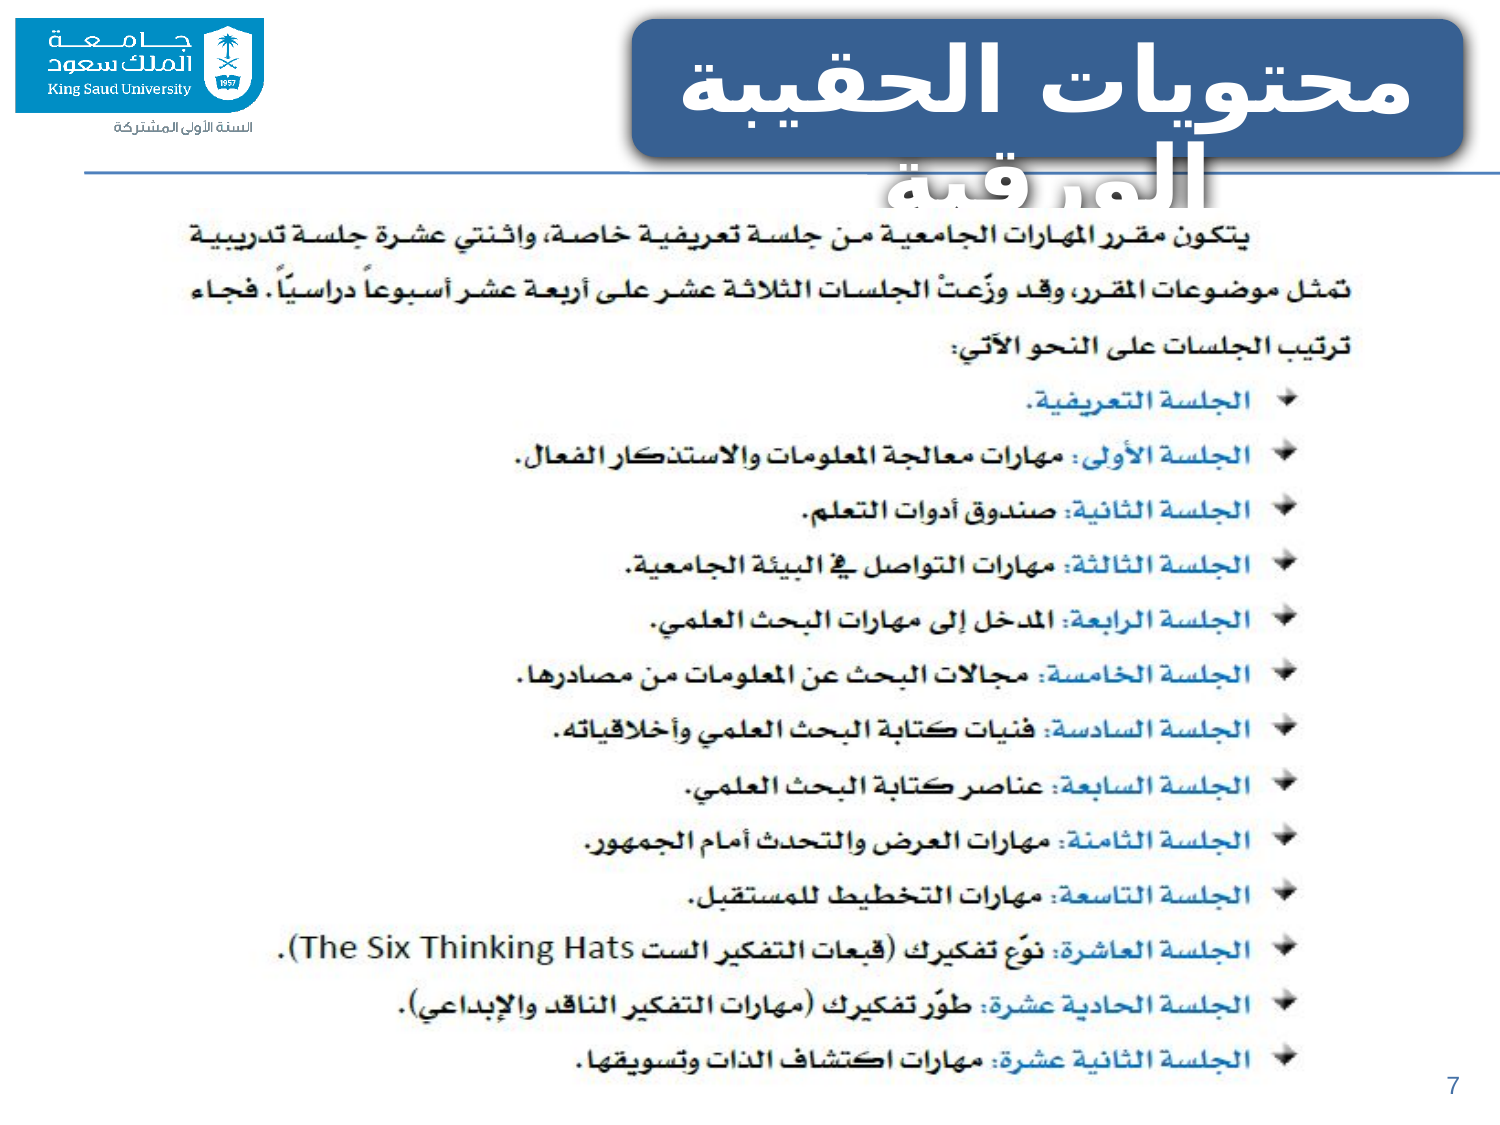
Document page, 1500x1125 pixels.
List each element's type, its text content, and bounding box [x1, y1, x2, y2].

picture [0, 0, 281, 151]
text_box محتويات الحقيبة الورقية [631, 18, 1464, 158]
picture [76, 207, 1448, 1108]
